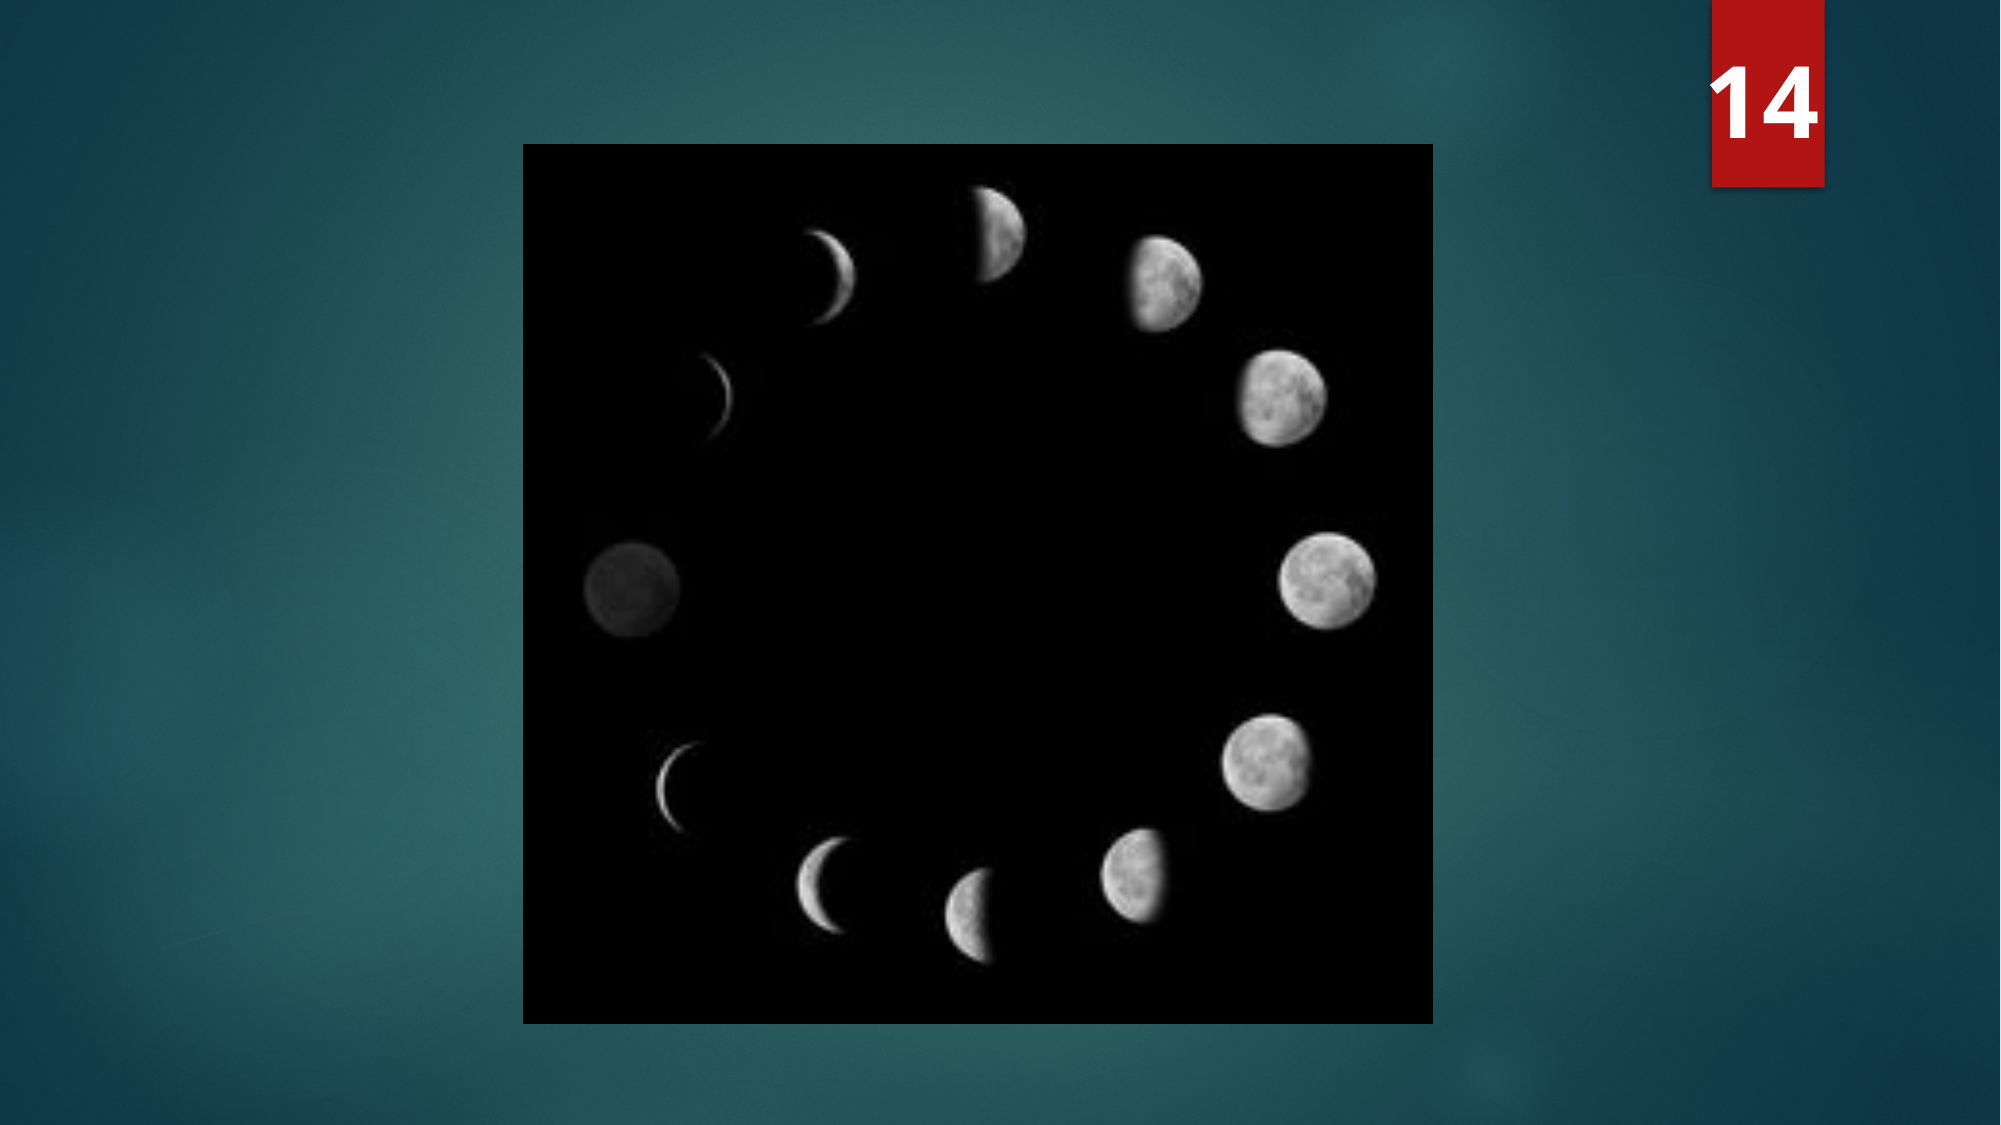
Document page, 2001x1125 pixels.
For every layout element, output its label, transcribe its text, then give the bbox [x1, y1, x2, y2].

picture [0, 0, 1576, 1125]
text_box 14 [1690, 31, 1879, 167]
